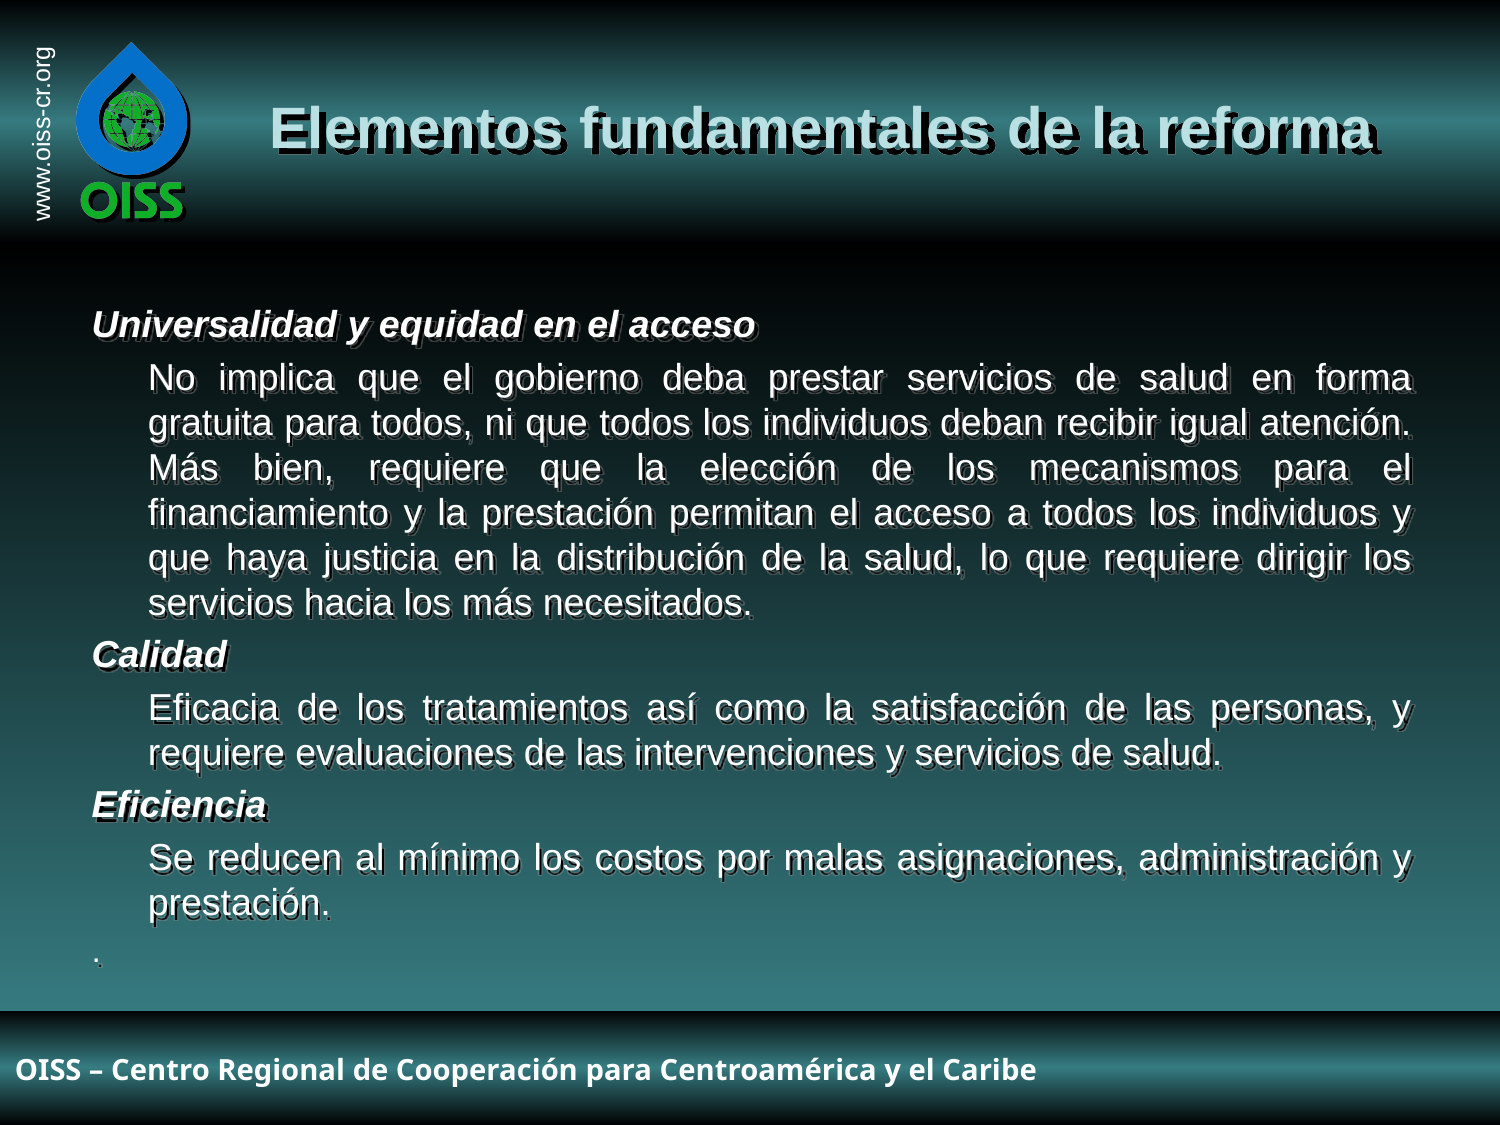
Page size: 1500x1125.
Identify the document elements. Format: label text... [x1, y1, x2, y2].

title Elementos fundamentales de la reforma [218, 30, 1426, 219]
list Universalidad y equidad en el acceso No implica que el gobierno deba prestar servicios de salud en forma gratuita para todos, ni que todos los individuos deban recibir igual atención. Más bien, requiere que la elección de los mecanismos para el financiamiento y la prestación permitan el acceso a todos los individuos y que haya justicia en la distribución de la salud, lo que requiere dirigir los servicios hacia los más necesitados. Calidad Eficacia de los tratamientos así como la satisfacción de las personas, y requiere evaluaciones de las intervenciones y servicios de salud. Eficiencia Se reducen al mínimo los costos por malas asignaciones, administración y prestación. . [76, 231, 1427, 975]
picture [76, 42, 187, 221]
